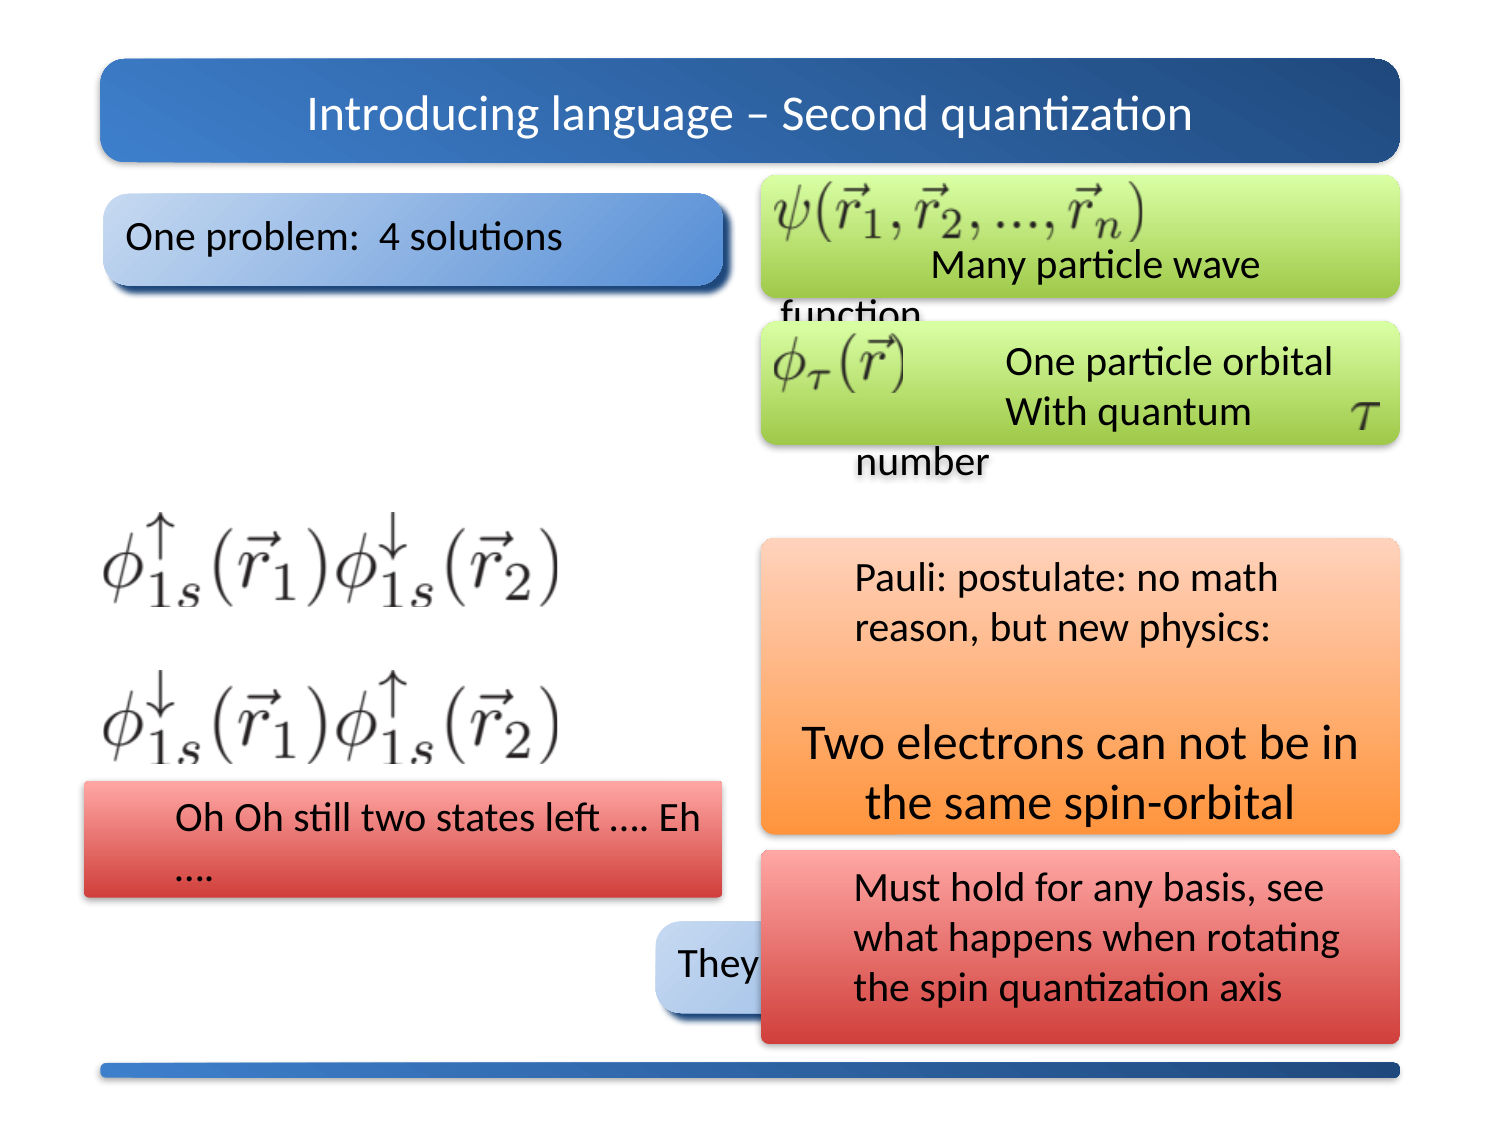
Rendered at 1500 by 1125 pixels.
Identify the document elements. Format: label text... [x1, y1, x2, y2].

text_box [99, 1062, 1401, 1079]
text_box Introducing language – Second quantization [99, 58, 1401, 164]
picture [103, 512, 558, 607]
text_box Pauli: postulate: no math reason, but new physics: Two electrons can not be in the same spin-orbital [760, 538, 1400, 835]
picture [103, 669, 558, 765]
text_box Oh Oh still two states left …. Eh …. [83, 780, 723, 898]
text_box They are all orthogonal to each other [654, 920, 755, 1014]
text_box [760, 321, 1400, 446]
text_box Must hold for any basis, see what happens when rotating the spin quantization axis [760, 849, 1400, 1045]
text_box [760, 174, 1400, 299]
text_box One problem: 4 solutions [102, 192, 724, 287]
